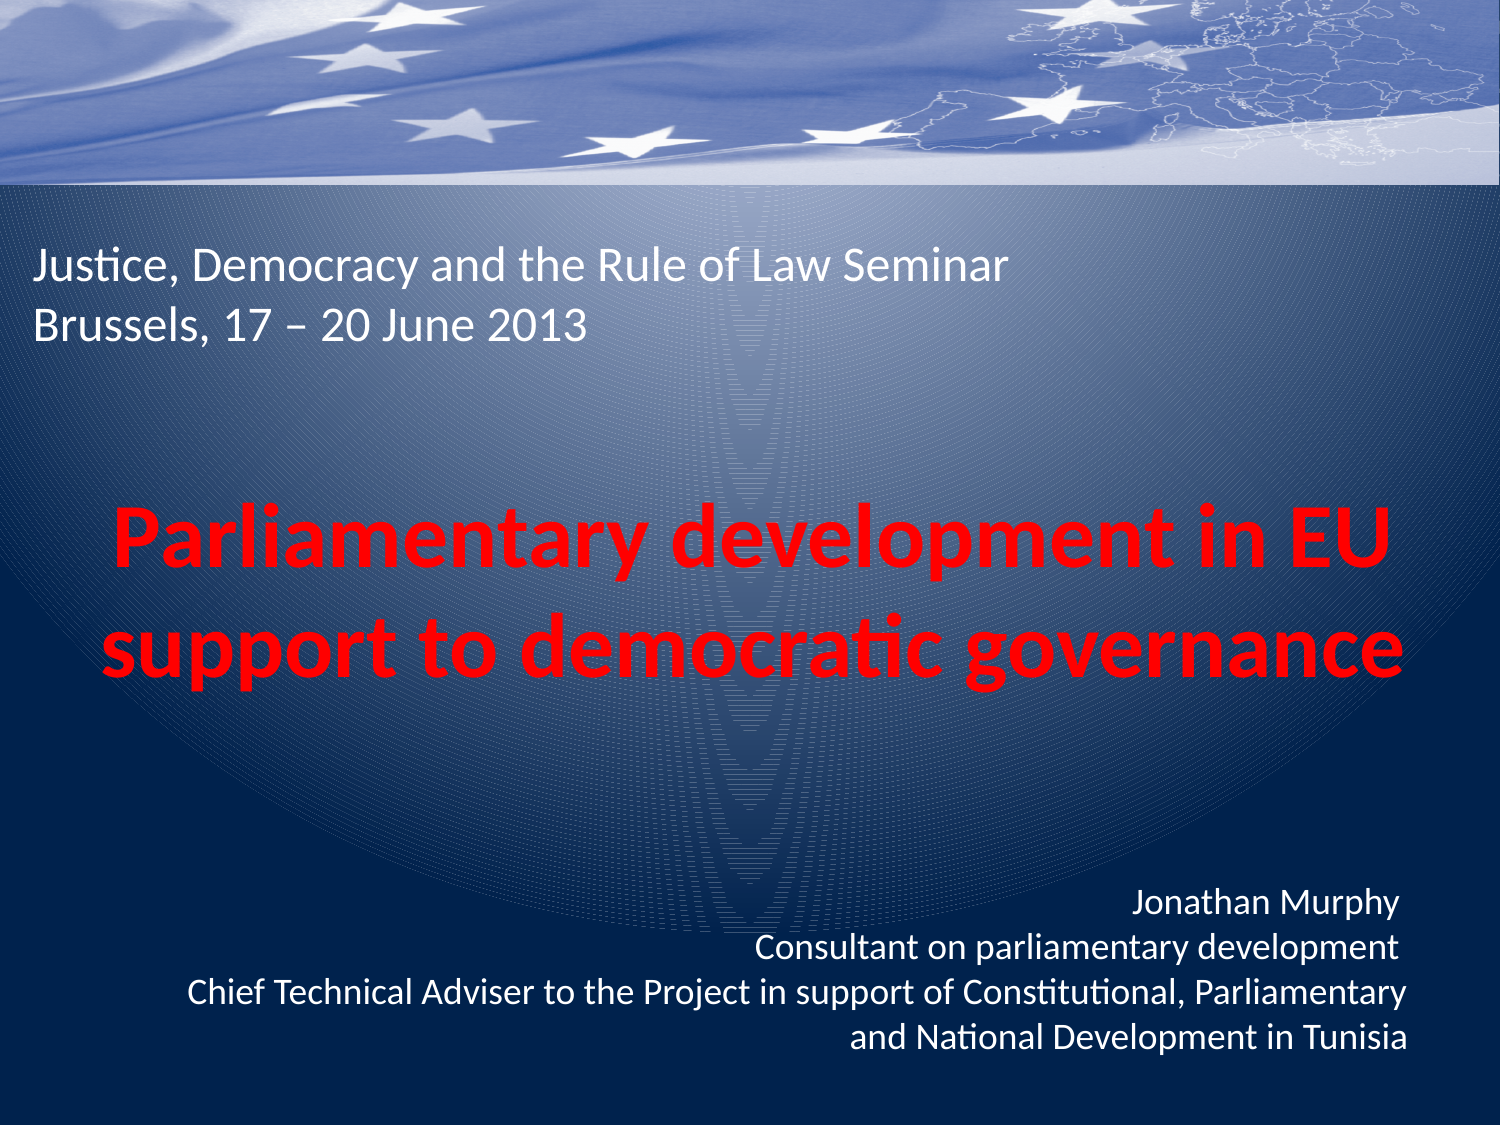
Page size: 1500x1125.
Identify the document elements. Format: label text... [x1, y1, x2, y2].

text_box Jonathan Murphy Consultant on parliamentary development Chief Technical Adviser to the Project in support of Constitutional, Parliamentary and National Development in Tunisia [112, 869, 1424, 1065]
title Justice, Democracy and the Rule of Law Seminar Brussels, 17 – 20 June 2013 [17, 196, 1293, 386]
picture [0, 0, 1499, 185]
subtitle Parliamentary development in EU support to democratic governance [80, 468, 1428, 721]
